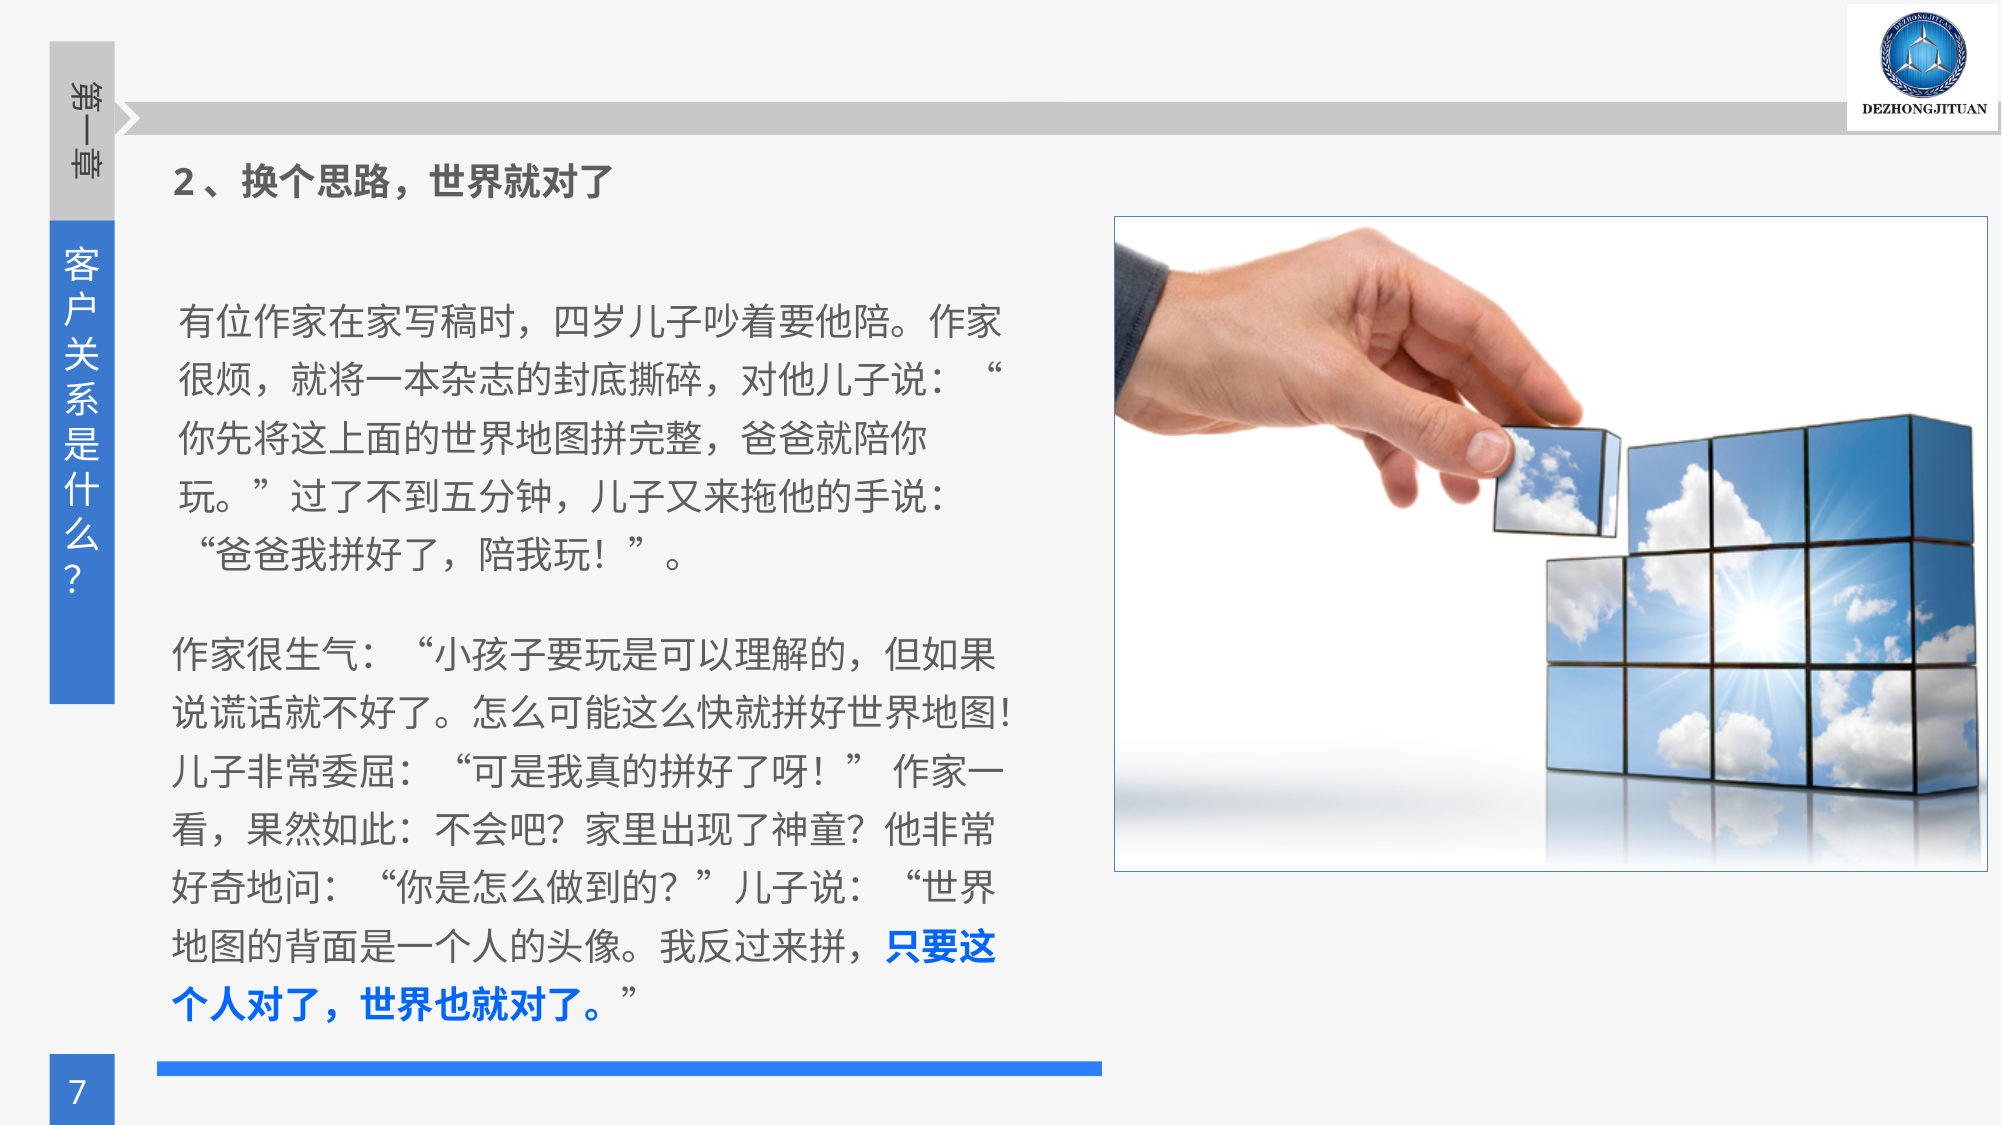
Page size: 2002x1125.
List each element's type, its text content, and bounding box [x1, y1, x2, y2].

text_box 作家很生气：“小孩子要玩是可以理解的，但如果说谎话就不好了。怎么可能这么快就拼好世界地图！儿子非常委屈：“可是我真的拼好了呀！” 作家一看，果然如此：不会吧？家里出现了神童？他非常好奇地问：“你是怎么做到的？”儿子说：“世界地图的背面是一个人的头像。我反过来拼，只要这个人对了，世界也就对了。” [157, 609, 1048, 1034]
picture [1847, 4, 1998, 131]
text_box 客户关系是什么 ？ [48, 233, 120, 609]
text_box 有位作家在家写稿时，四岁儿子吵着要他陪。作家很烦，就将一本杂志的封底撕碎，对他儿子说：“ 你先将这上面的世界地图拼完整，爸爸就陪你玩。”过了不到五分钟，儿子又来拖他的手说：“爸爸我拼好了，陪我玩！”。 [163, 276, 1053, 584]
text_box 2、换个思路，世界就对了 [158, 137, 1025, 211]
picture [1114, 216, 1989, 872]
text_box [155, 1059, 1104, 1078]
